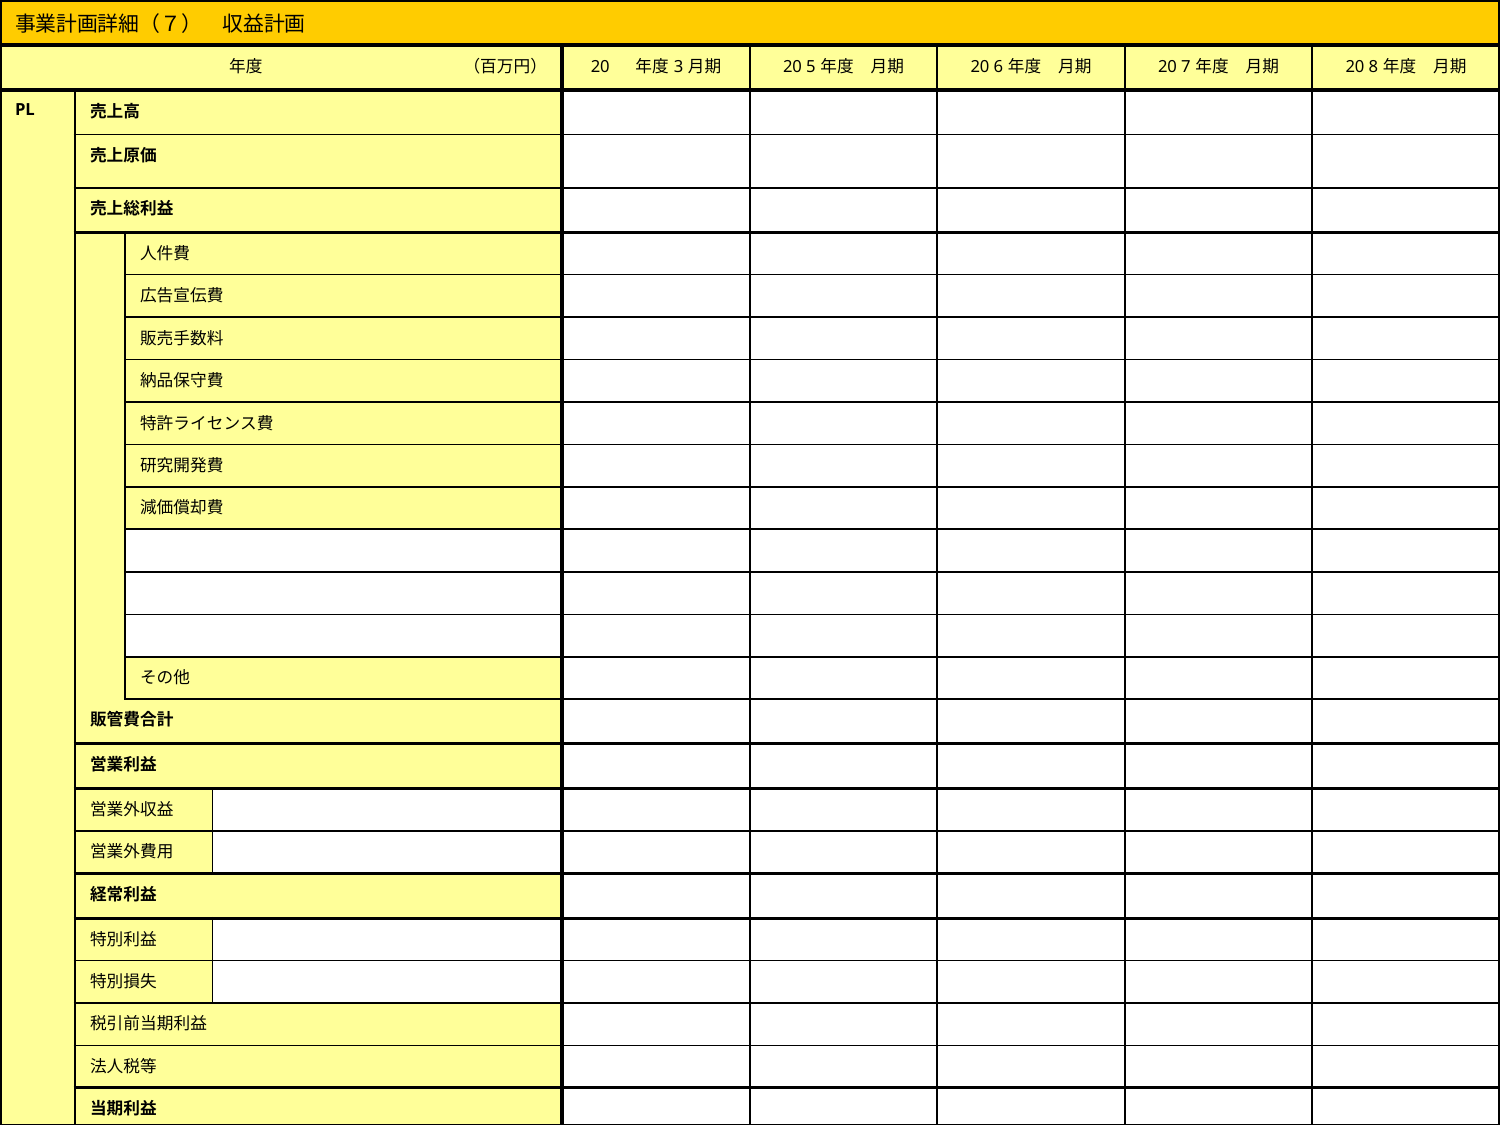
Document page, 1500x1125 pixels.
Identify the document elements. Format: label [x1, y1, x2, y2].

text_box [0, 0, 1500, 1125]
